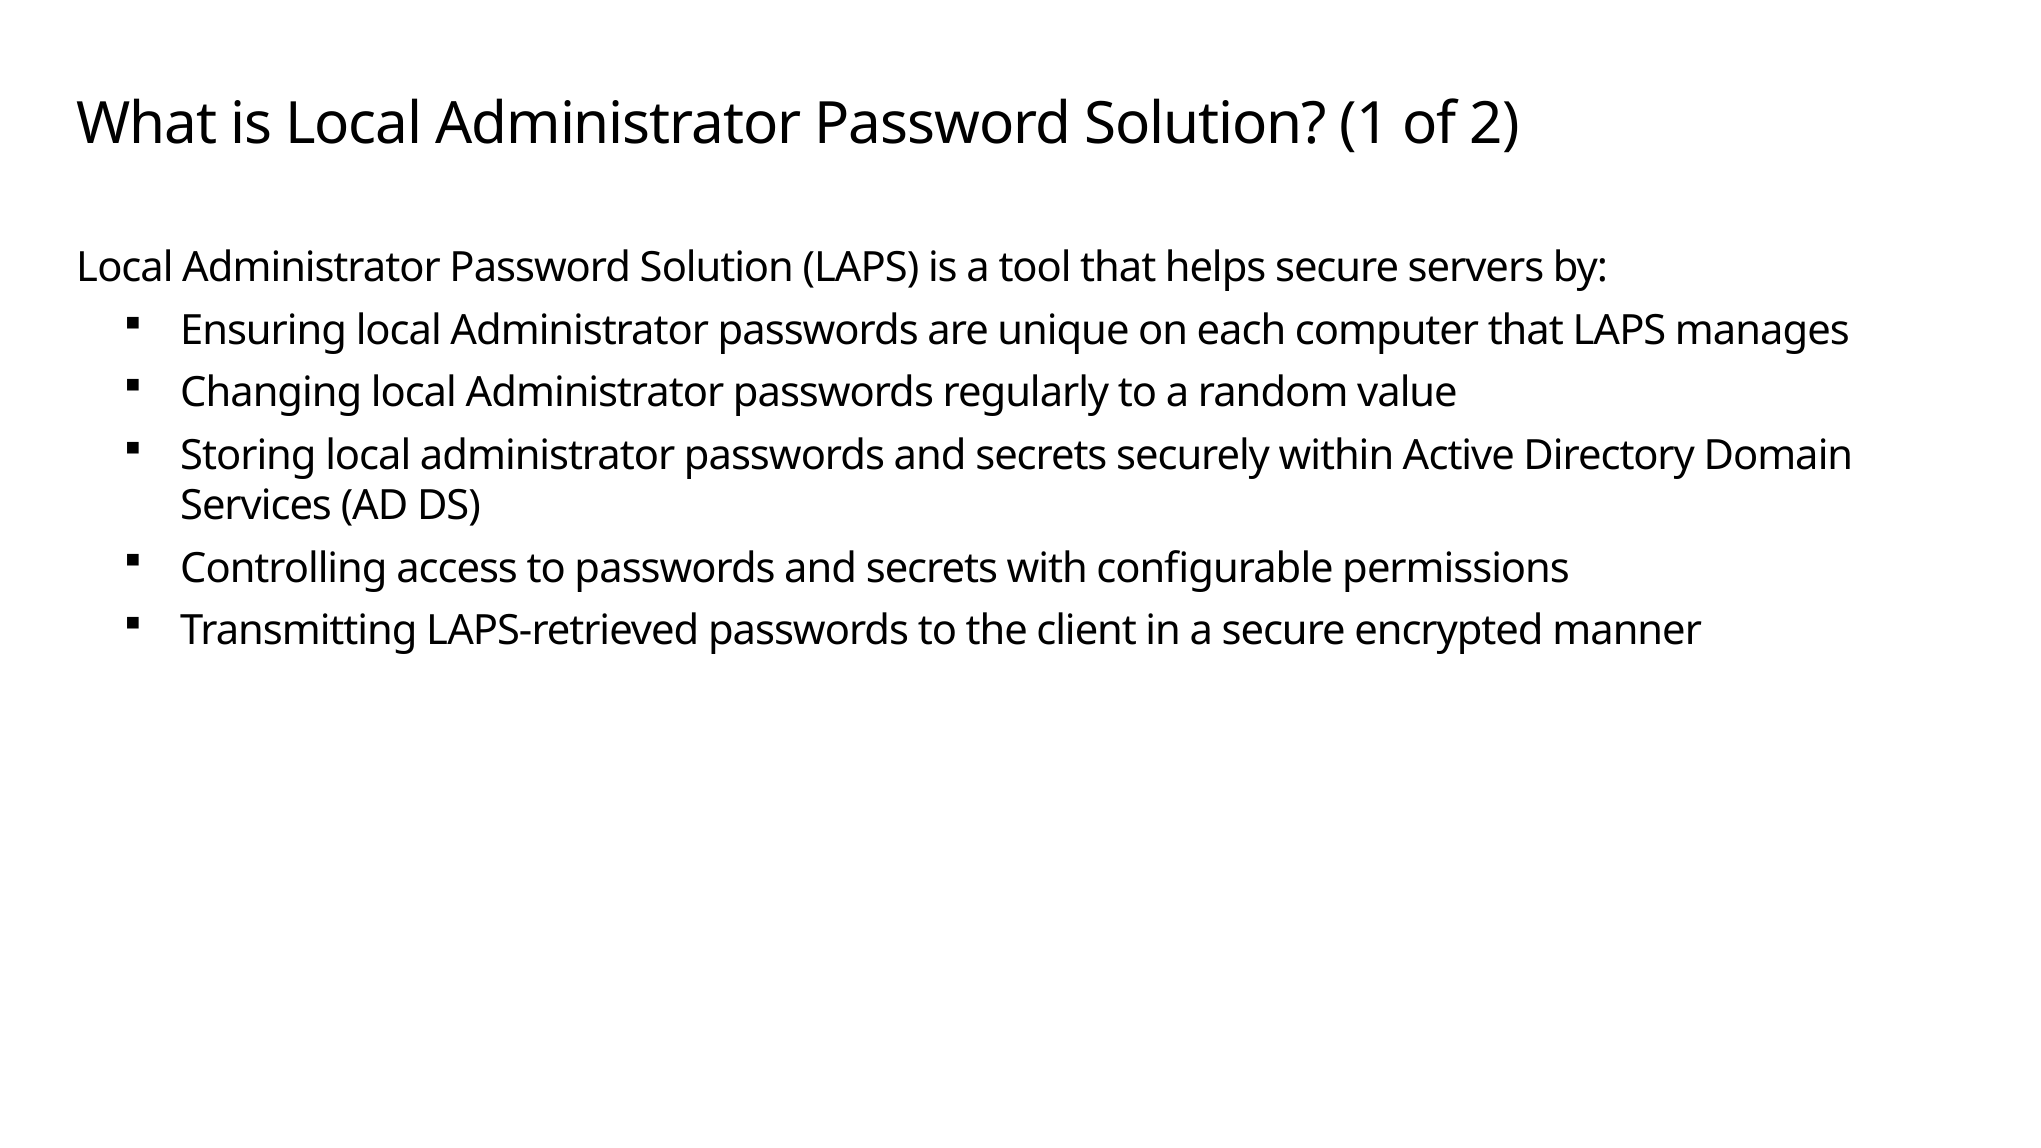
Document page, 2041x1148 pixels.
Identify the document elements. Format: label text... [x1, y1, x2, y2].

list Local Administrator Password Solution (LAPS) is a tool that helps secure servers by: Ensuring local Administrator passwords are unique on each computer that LAPS manages Changing local Administrator passwords regularly to a random value Storing local administrator passwords and secrets securely within Active Directory Domain Services (AD DS) Controlling access to passwords and secrets with configurable permissions Transmitting LAPS-retrieved passwords to the client in a secure encrypted manner [76, 240, 1970, 1074]
title What is Local Administrator Password Solution? (1 of 2) [76, 93, 1968, 161]
